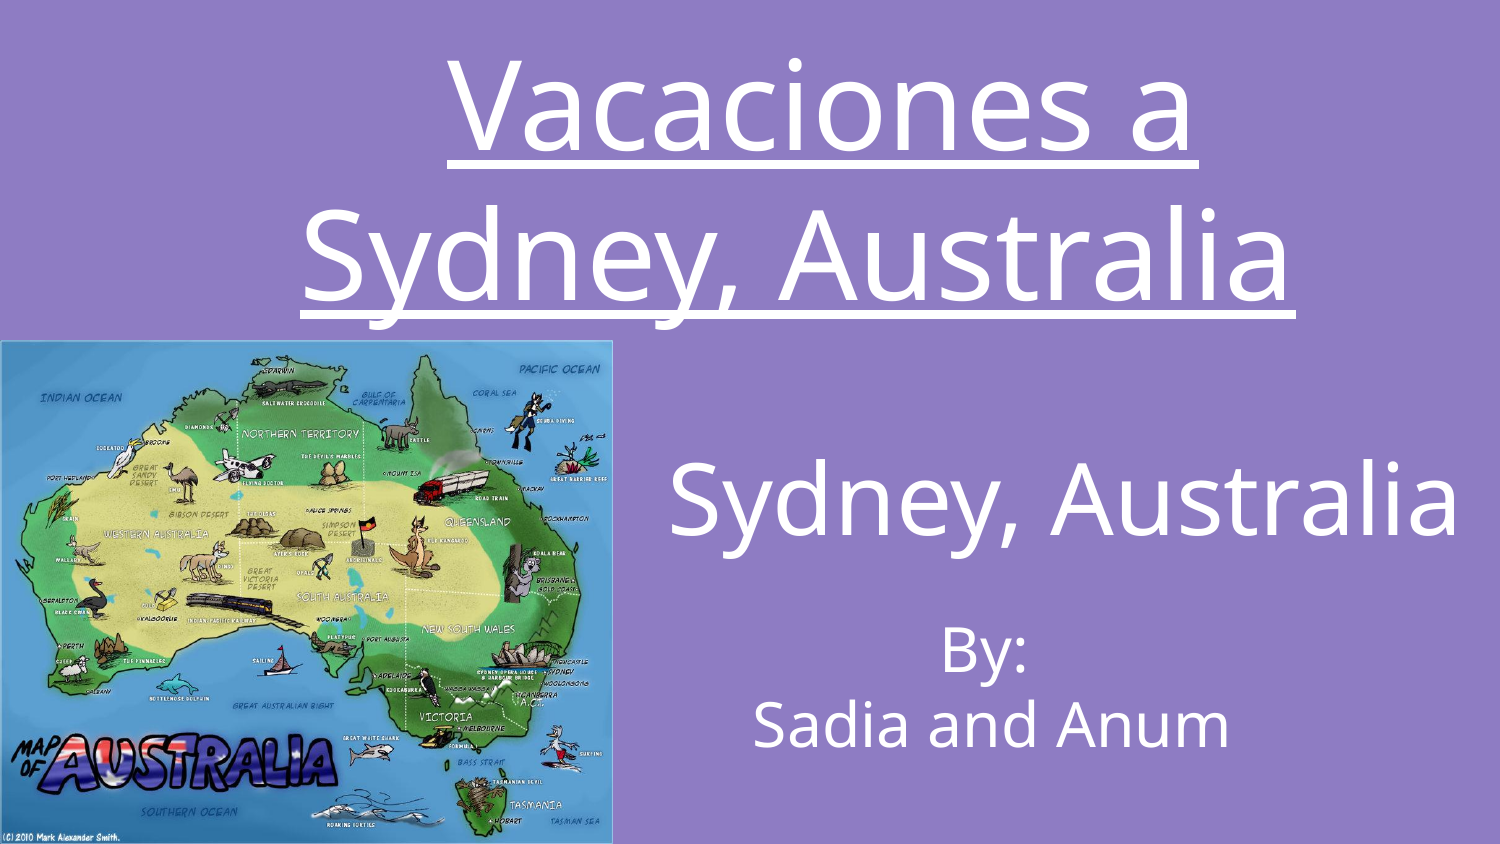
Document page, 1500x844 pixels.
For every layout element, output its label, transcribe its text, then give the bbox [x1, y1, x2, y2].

text_box [0, 340, 613, 844]
subtitle Sydney, Australia [613, 420, 1500, 564]
text_box By: Sadia and Anum [725, 595, 1260, 764]
title Vacaciones a Sydney, Australia [163, 159, 1433, 341]
